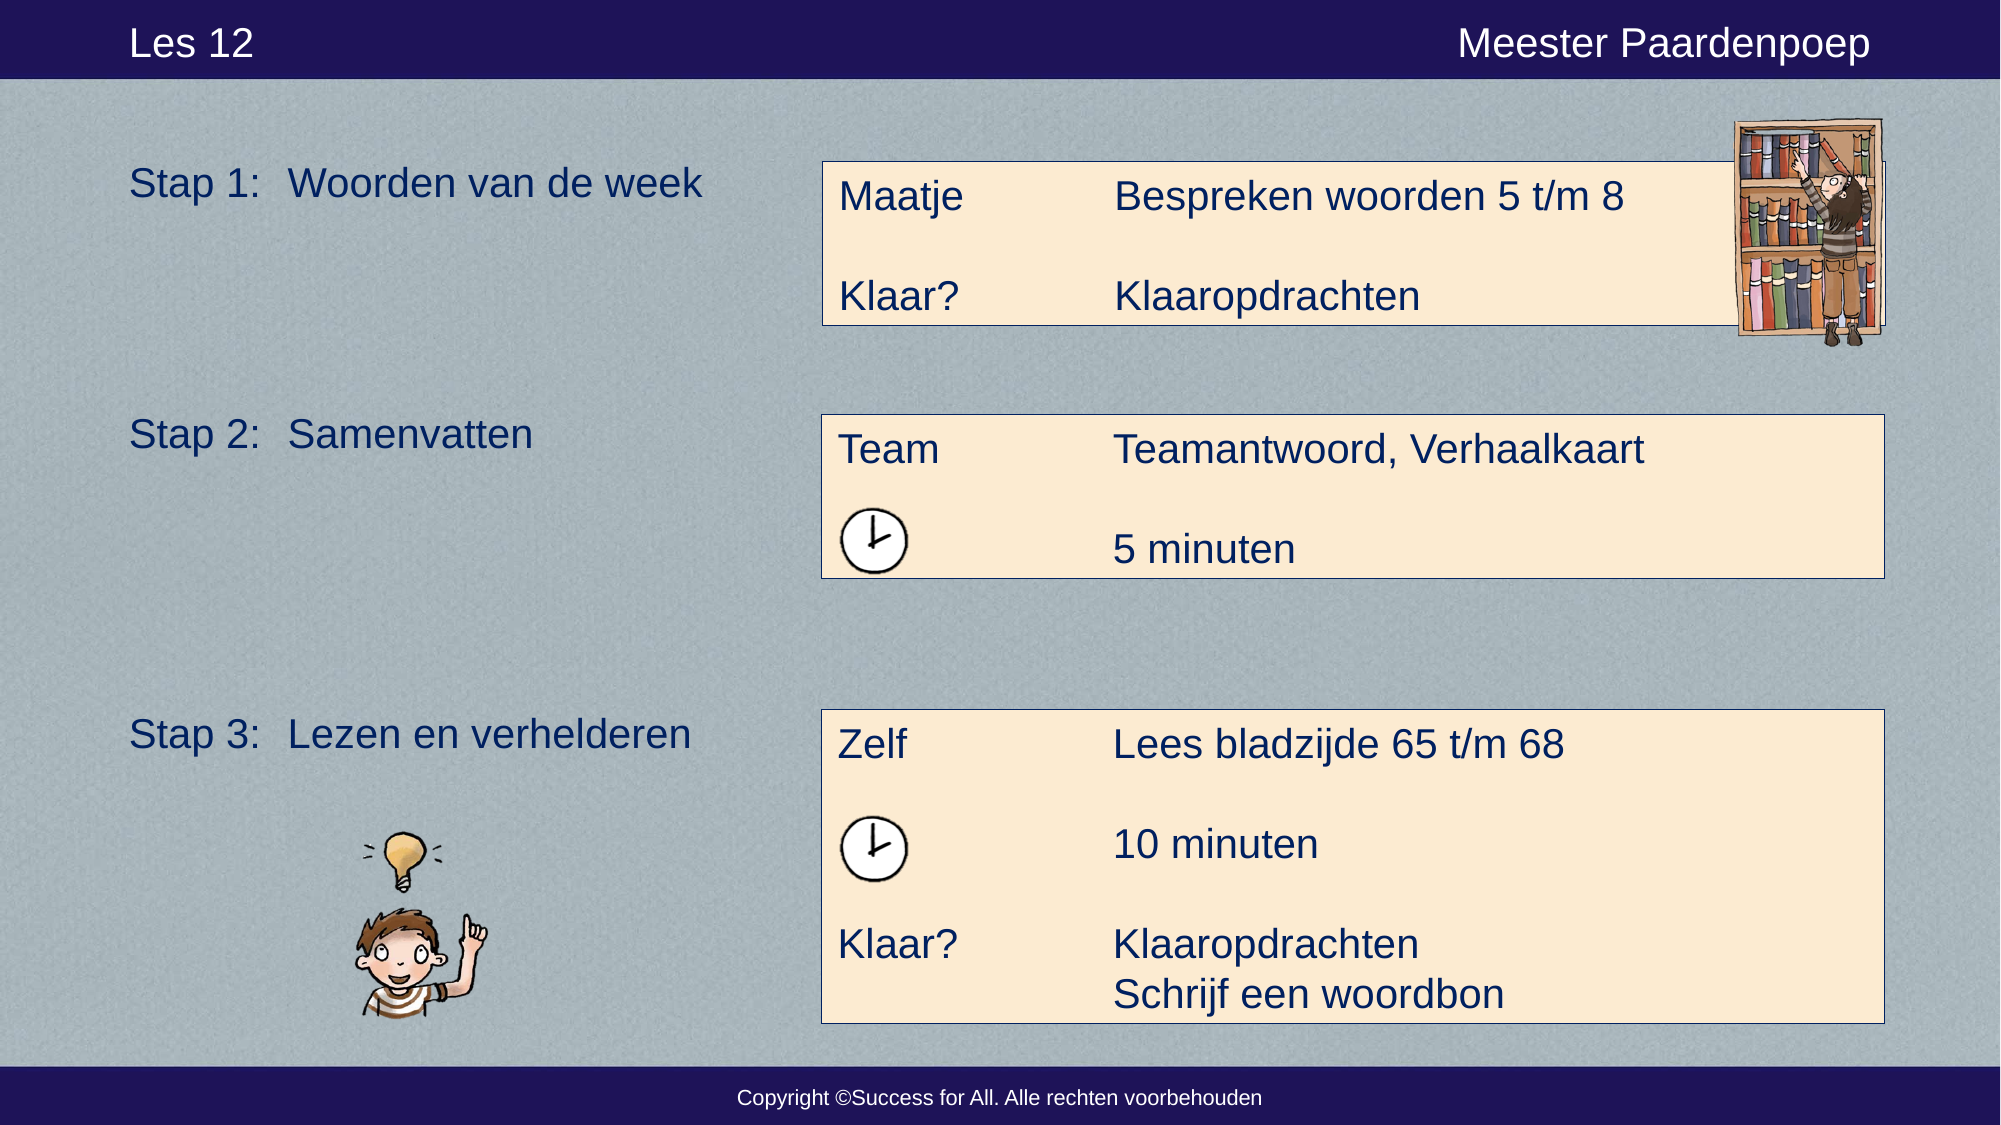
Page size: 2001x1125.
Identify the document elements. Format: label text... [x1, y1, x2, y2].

text_box Meester Paardenpoep [999, 8, 1886, 73]
text_box Team Teamantwoord, Verhaalkaart 5 minuten [821, 414, 1885, 579]
text_box Maatje Bespreken woorden 5 t/m 8 Klaar? Klaaropdrachten [822, 161, 1718, 326]
text_box Les 12 [114, 8, 354, 73]
picture [0, 0, 2001, 1125]
text_box Stap 1: Woorden van de week Stap 2: Samenvatten Stap 3: Lezen en verhelderen [114, 148, 907, 814]
text_box Zelf Lees bladzijde 65 t/m 68 10 minuten Klaar? Klaaropdrachten Schrijf een woordbon [821, 709, 1885, 1024]
text_box Copyright ©Success for All. Alle rechten voorbehouden [0, 1076, 2000, 1125]
